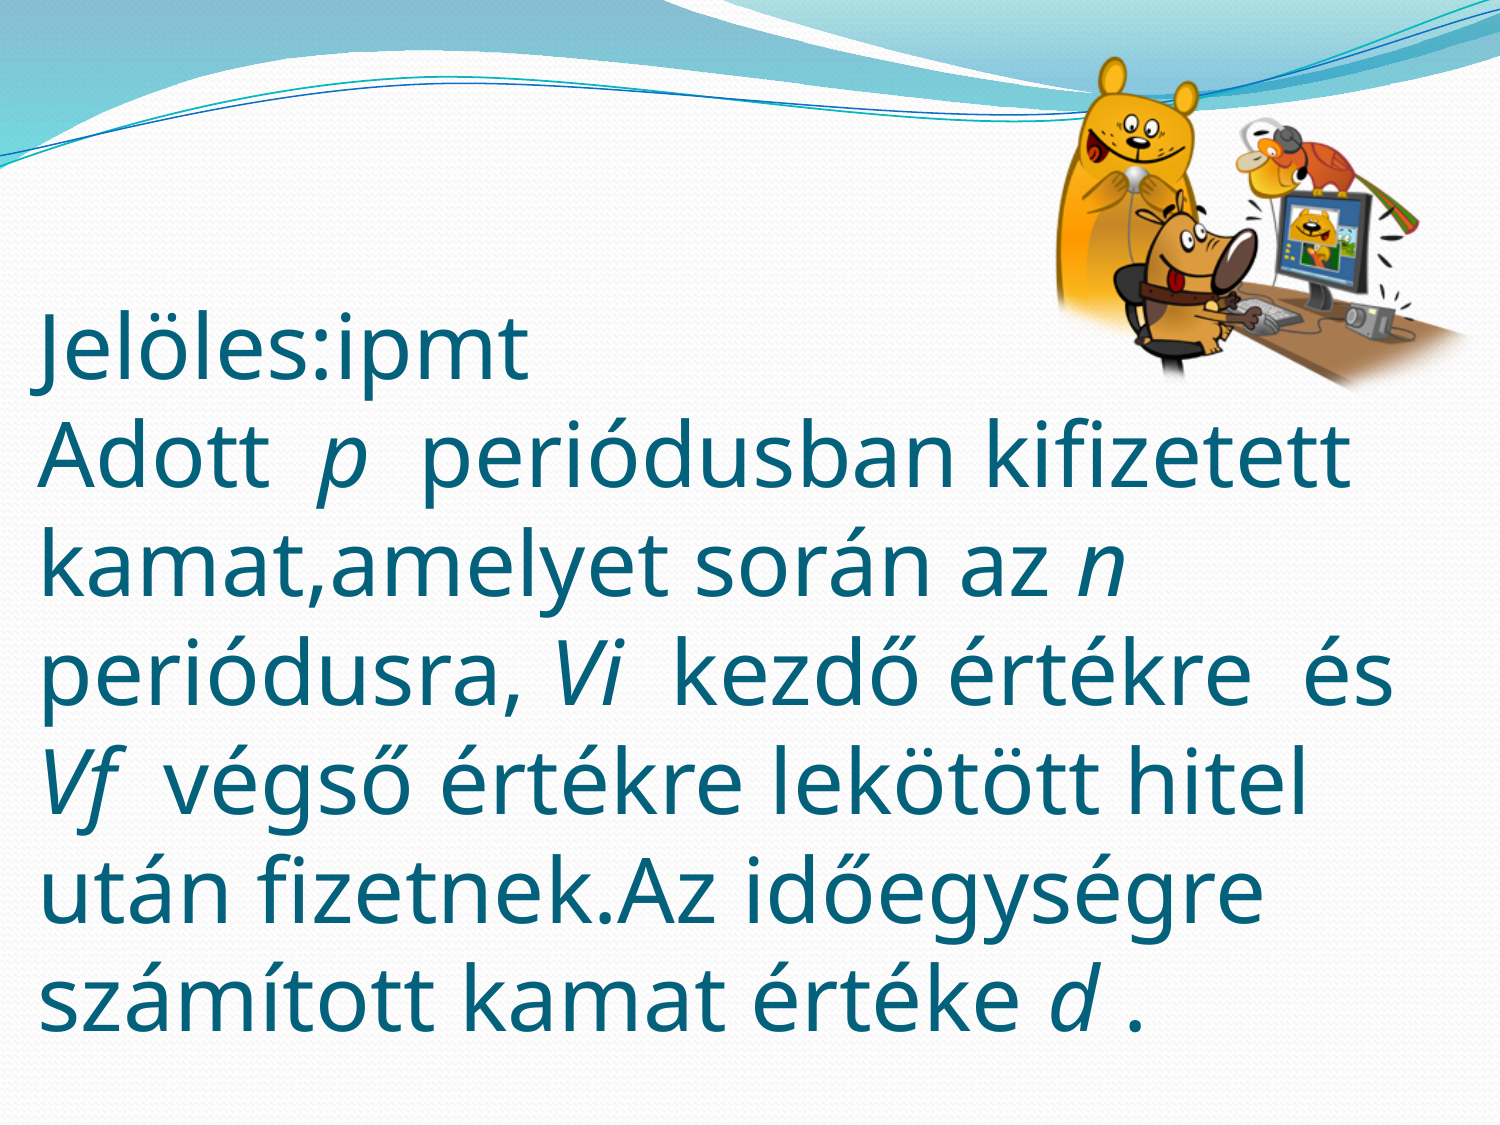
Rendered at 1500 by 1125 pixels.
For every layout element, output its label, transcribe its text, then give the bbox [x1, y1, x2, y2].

picture [1037, 46, 1500, 401]
title Jelöles:ipmt Adott p periódusban kifizetett kamat,amelyet során az n periódusra, Vi kezdő értékre és Vf végső értékre lekötött hitel után fizetnek.Az időegységre számított kamat értéke d . [37, 45, 1425, 1050]
